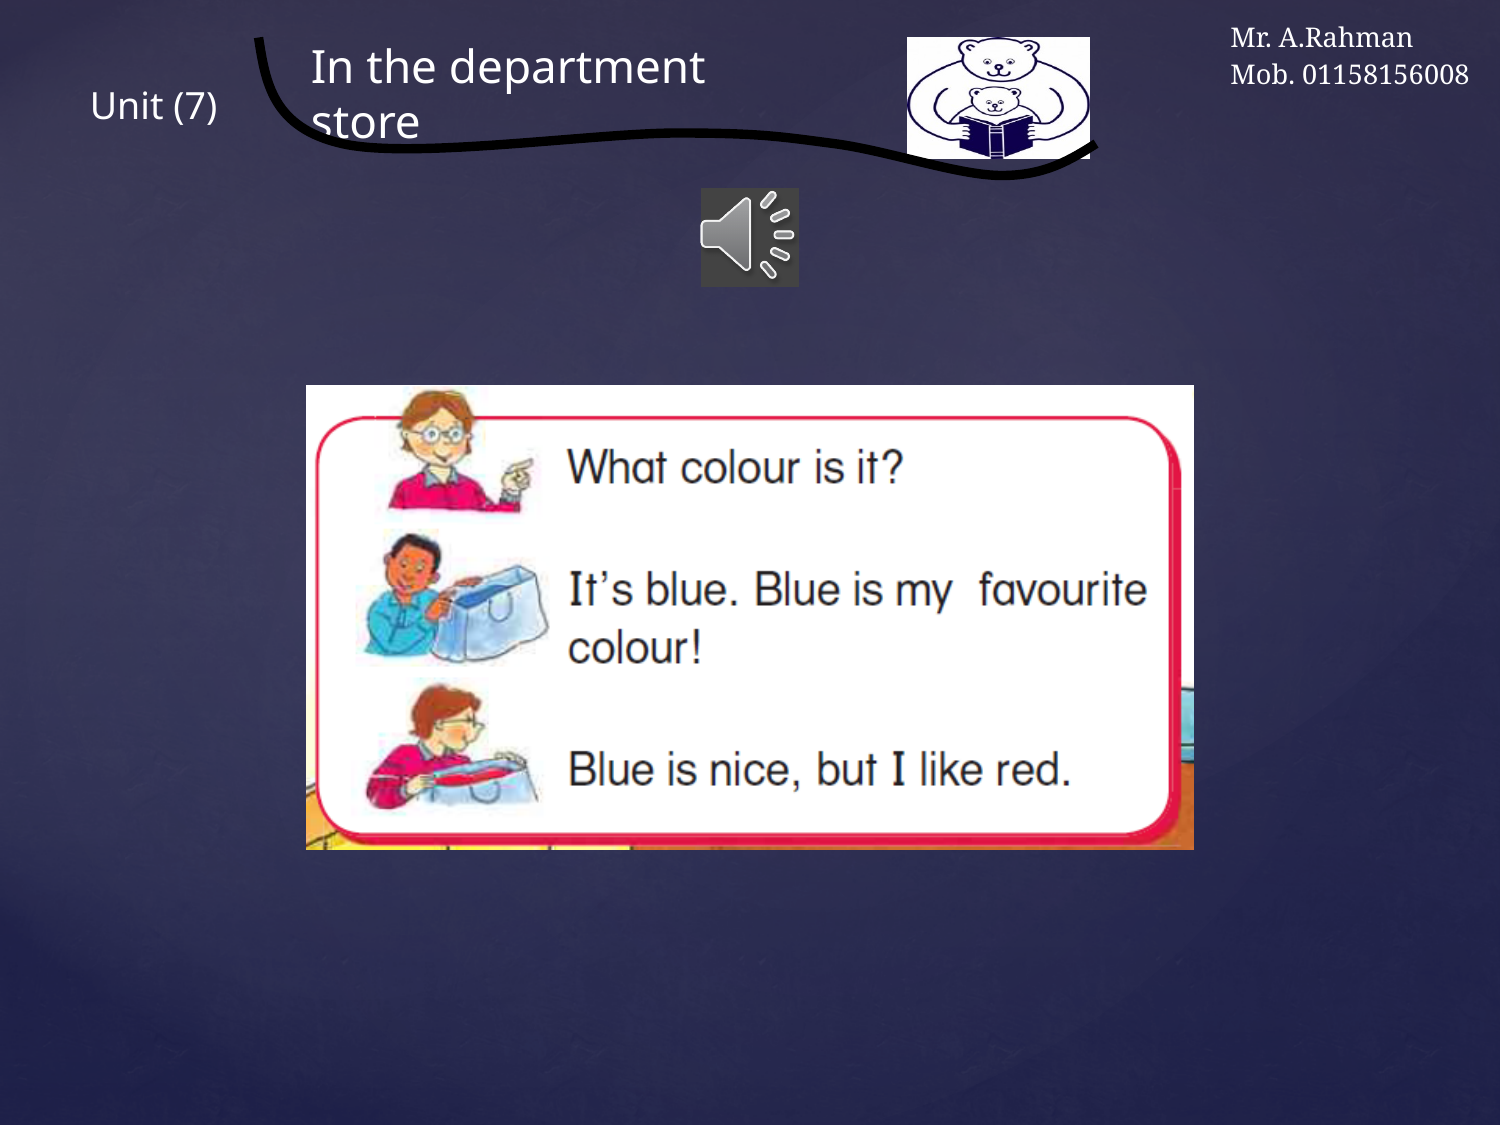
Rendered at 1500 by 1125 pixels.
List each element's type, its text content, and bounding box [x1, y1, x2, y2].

text_box Mr. A.Rahman Mob. 01158156008 [1212, 12, 1488, 125]
text_box Unit (7) [75, 74, 247, 135]
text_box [258, 36, 1097, 176]
picture [305, 385, 1195, 851]
picture [699, 186, 801, 288]
